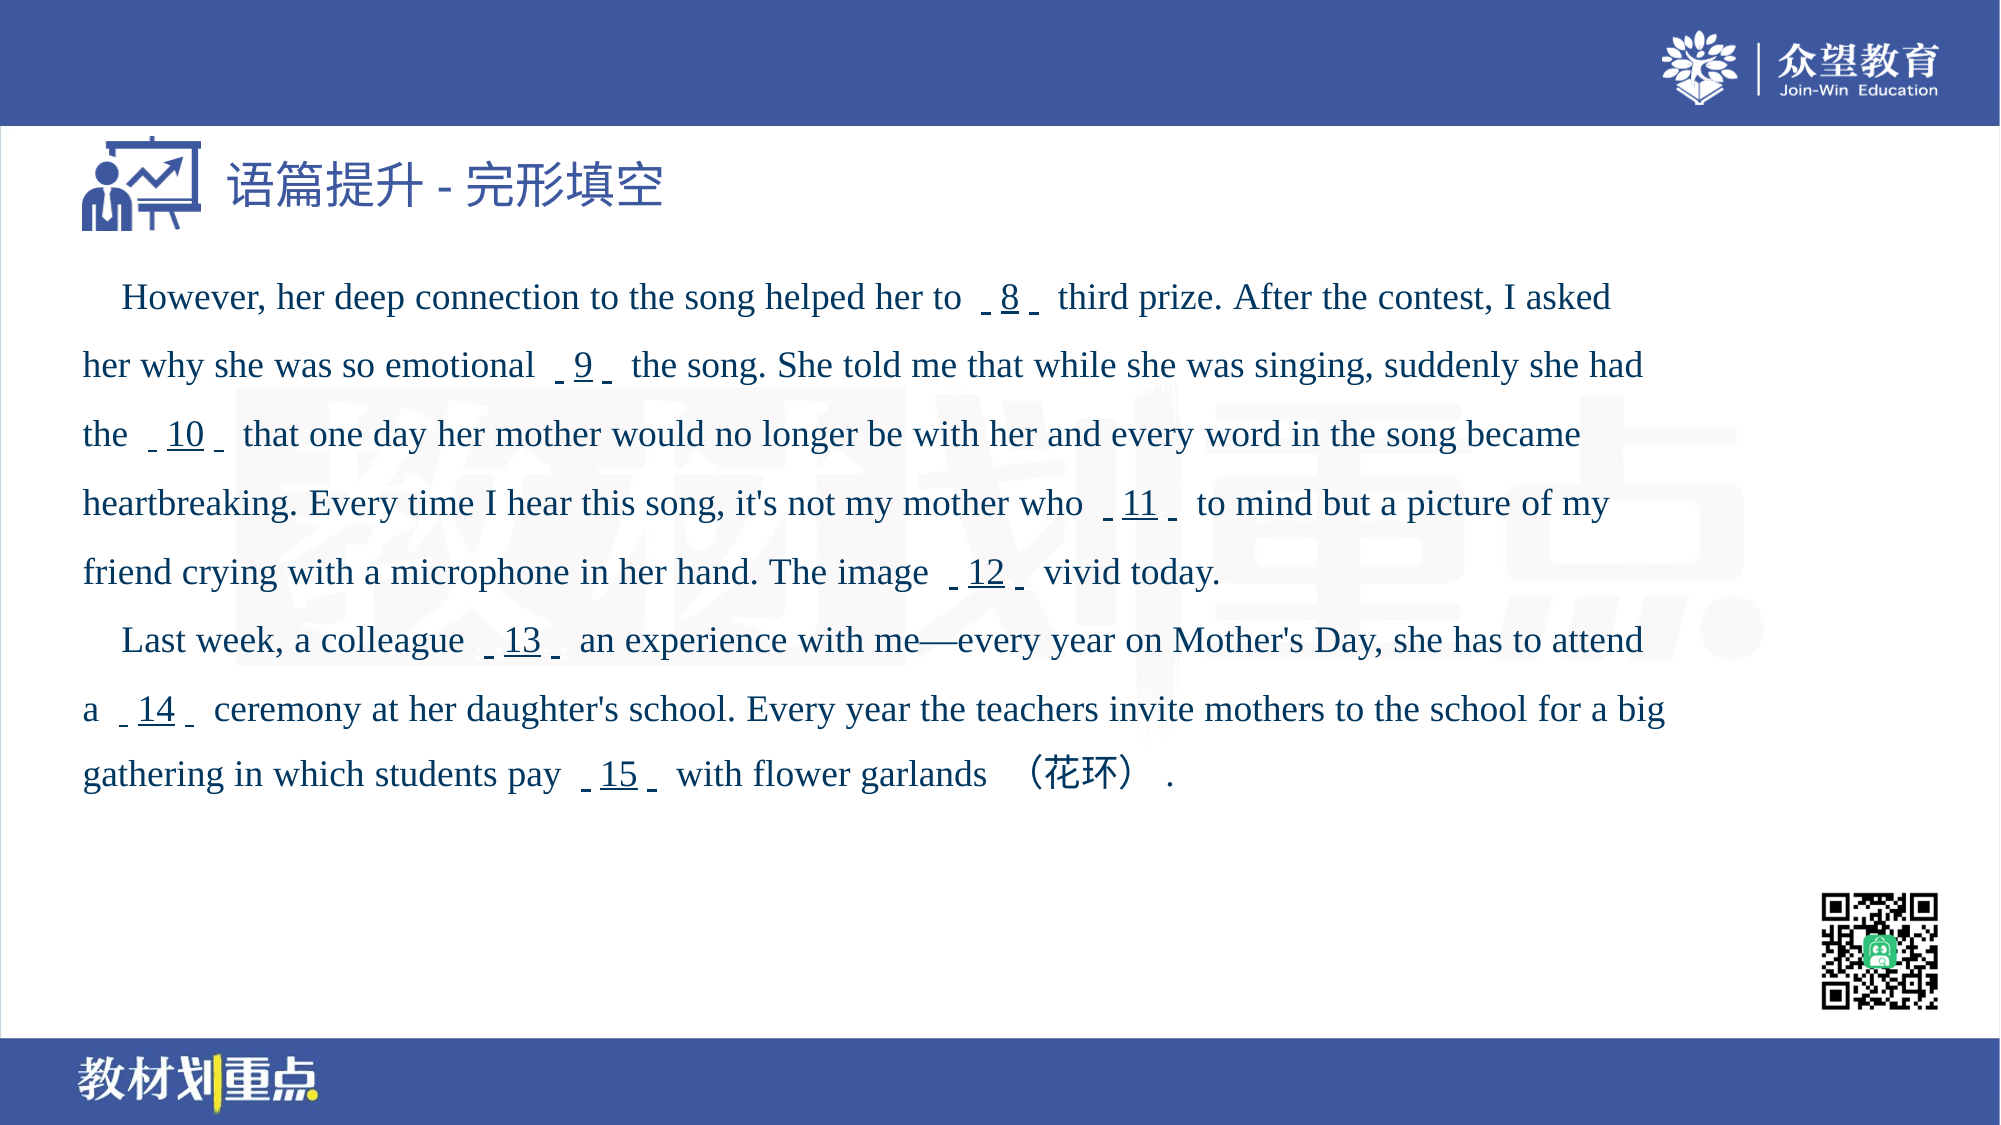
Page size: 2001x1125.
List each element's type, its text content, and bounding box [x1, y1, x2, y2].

picture [0, 0, 2000, 1125]
text_box However, her deep connection to the song helped her to . .8. . third prize. After the contest, I asked her why she was so emotional . .9. . the song. She told me that while she was singing, suddenly she had the . .10. . that one day her mother would no longer be with her and every word in the song became heartbreaking. Every time I hear this song, it's not my mother who . .11. . to mind but a picture of my friend crying with a microphone in her hand. The image . .12. . vivid today. Last week, a colleague . .13. . an experience with me—every year on Mother's Day, she has to attend a . .14. . ceremony at her daughter's school. Every year the teachers invite mothers to the school for a big gathering in which students pay . .15. . with flower garlands （花环）. [82, 248, 1817, 787]
